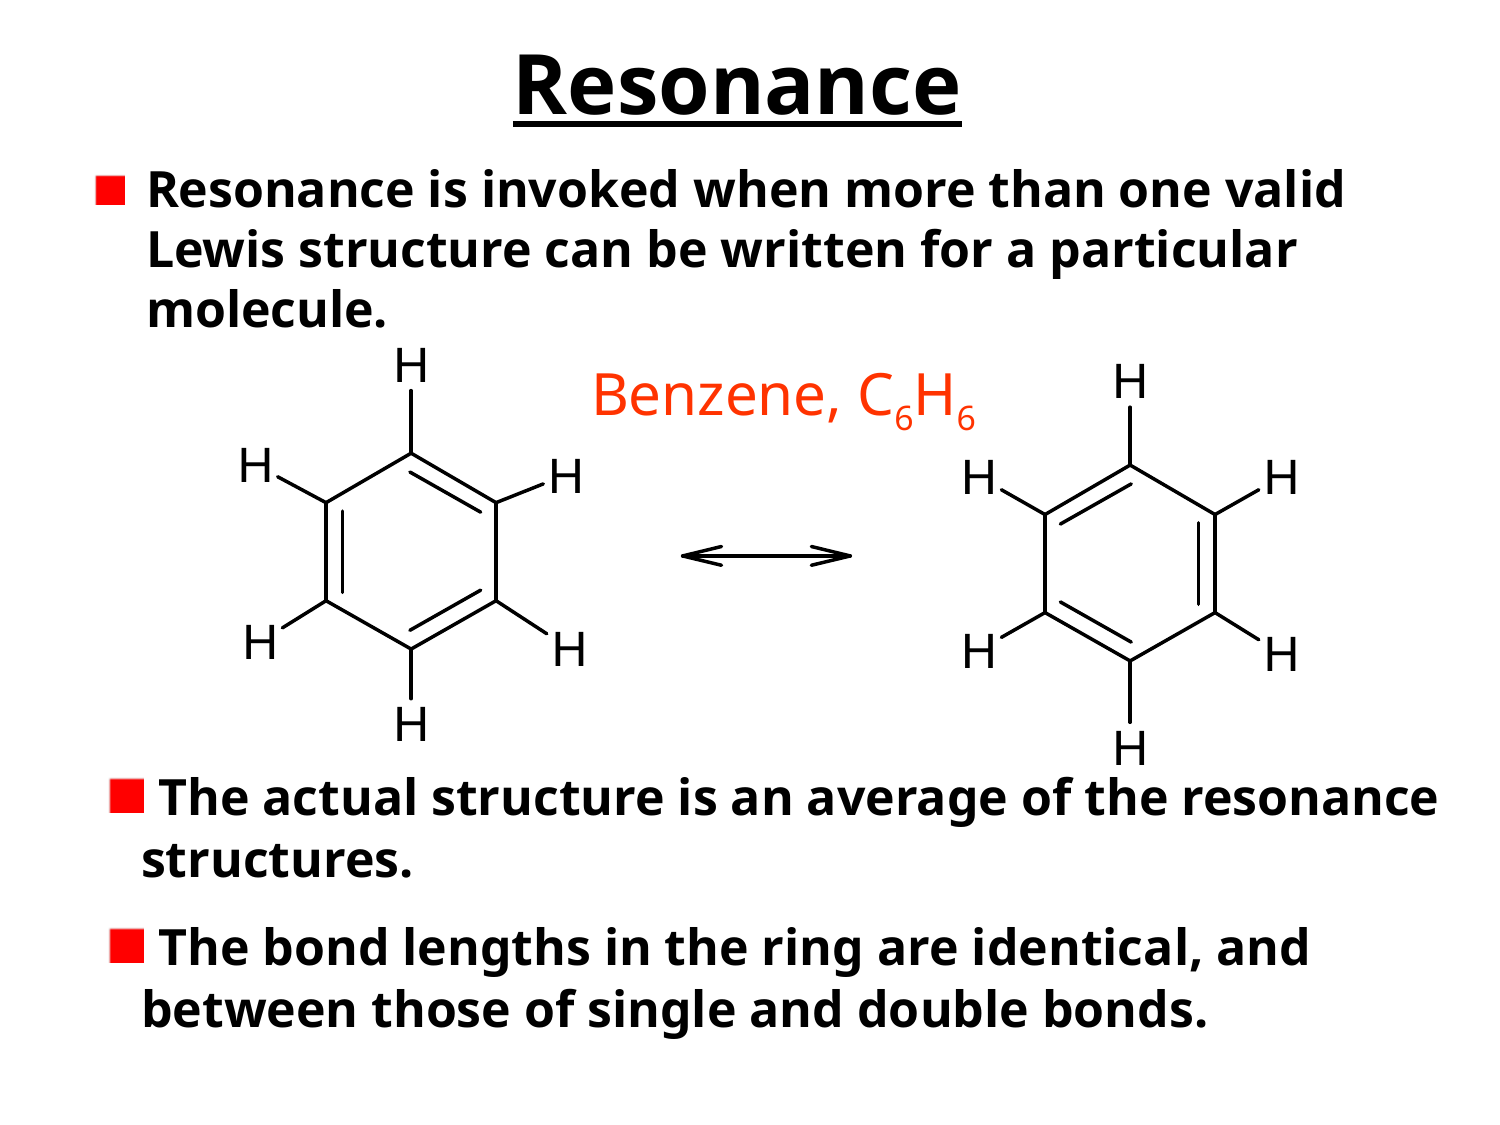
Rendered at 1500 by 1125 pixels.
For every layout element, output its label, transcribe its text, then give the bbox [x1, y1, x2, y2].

title Resonance [99, 0, 1376, 149]
text_box The actual structure is an average of the resonance structures. [87, 750, 1500, 895]
picture [89, 169, 125, 205]
text_box The bond lengths in the ring are identical, and between those of single and double bonds. [87, 900, 1500, 1045]
picture [102, 921, 144, 963]
picture [102, 771, 144, 813]
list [237, 337, 1301, 777]
list Resonance is invoked when more than one valid Lewis structure can be written for a particular molecule. [75, 149, 1463, 338]
